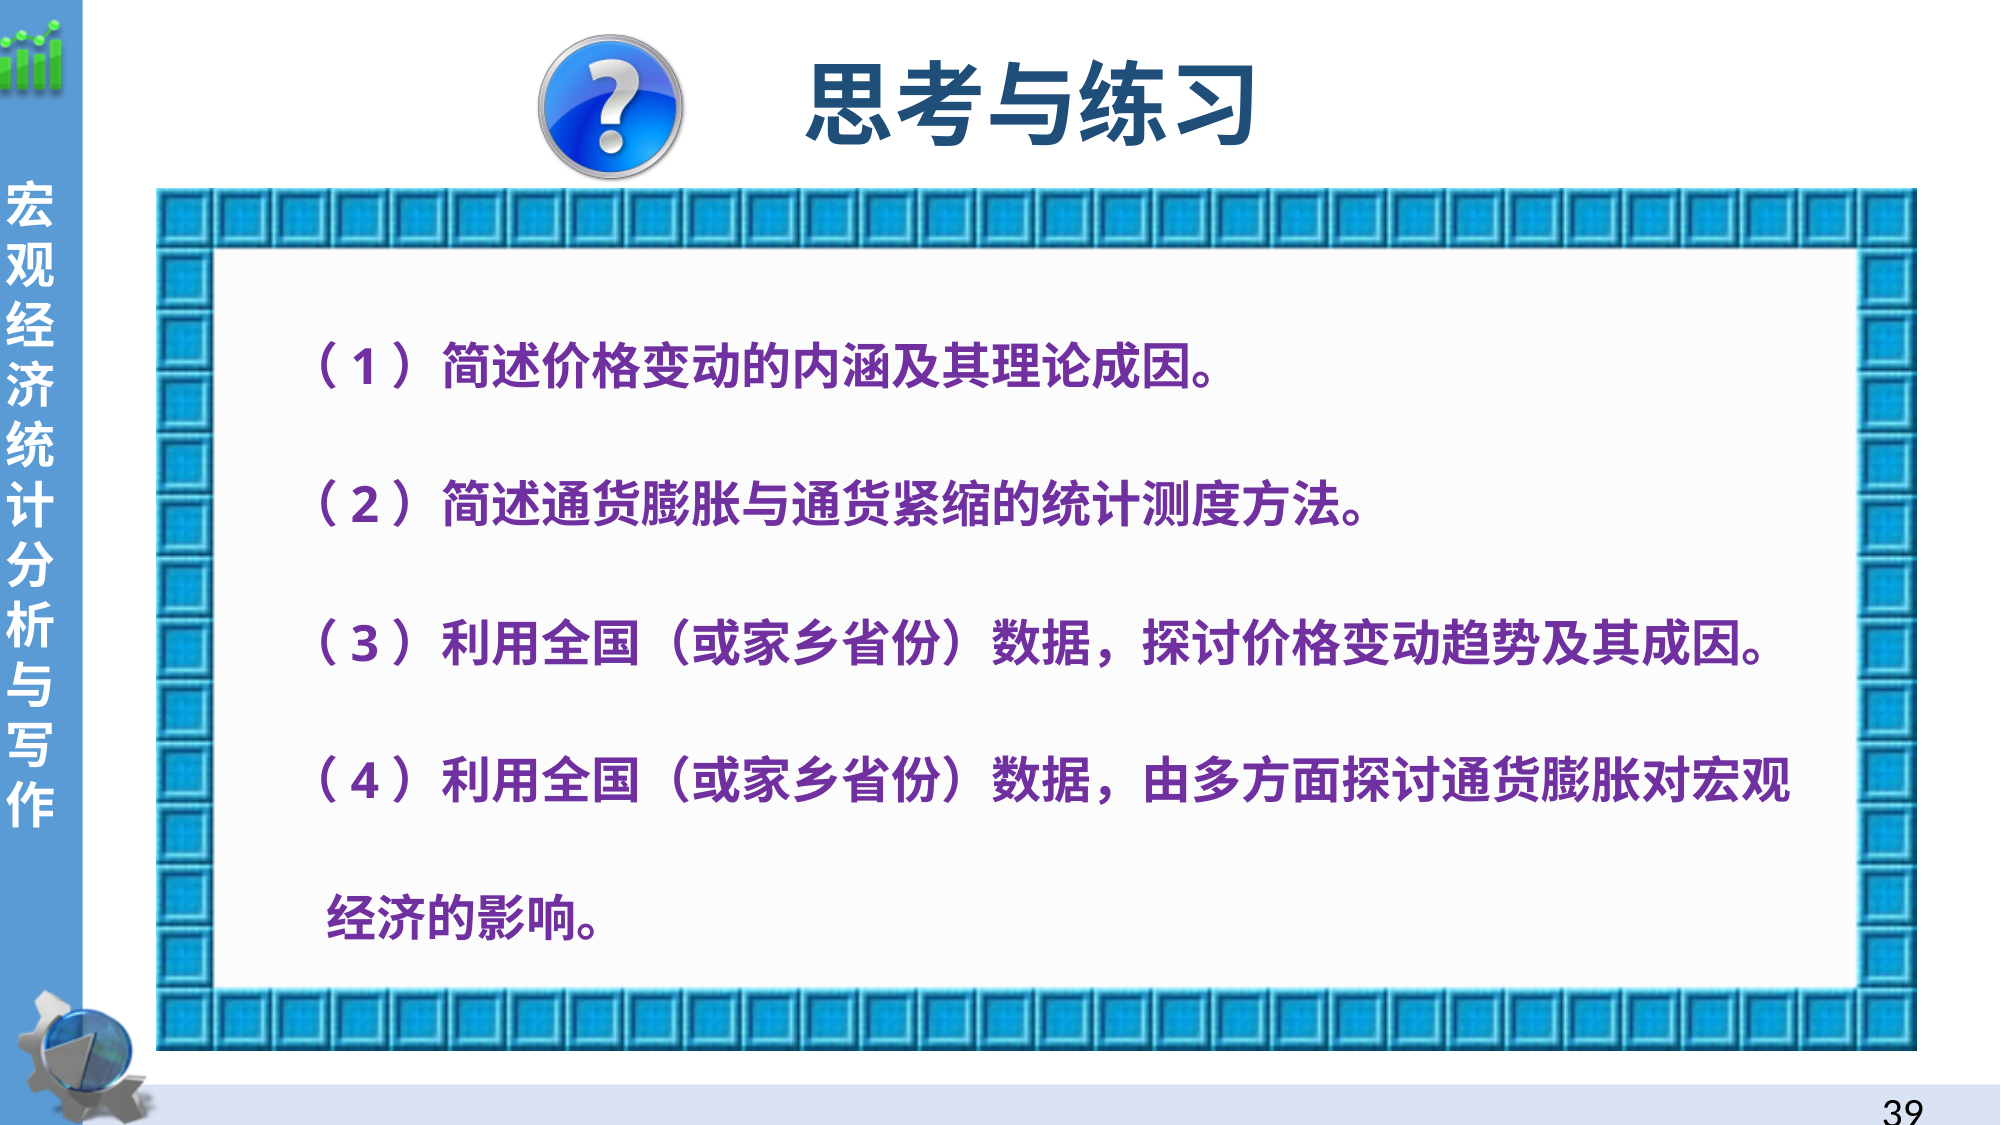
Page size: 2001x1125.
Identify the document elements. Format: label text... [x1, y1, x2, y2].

title 思考与练习 [220, 0, 1844, 188]
text_box [1786, 1085, 1940, 1125]
picture [536, 33, 687, 184]
picture [0, 0, 2001, 1125]
